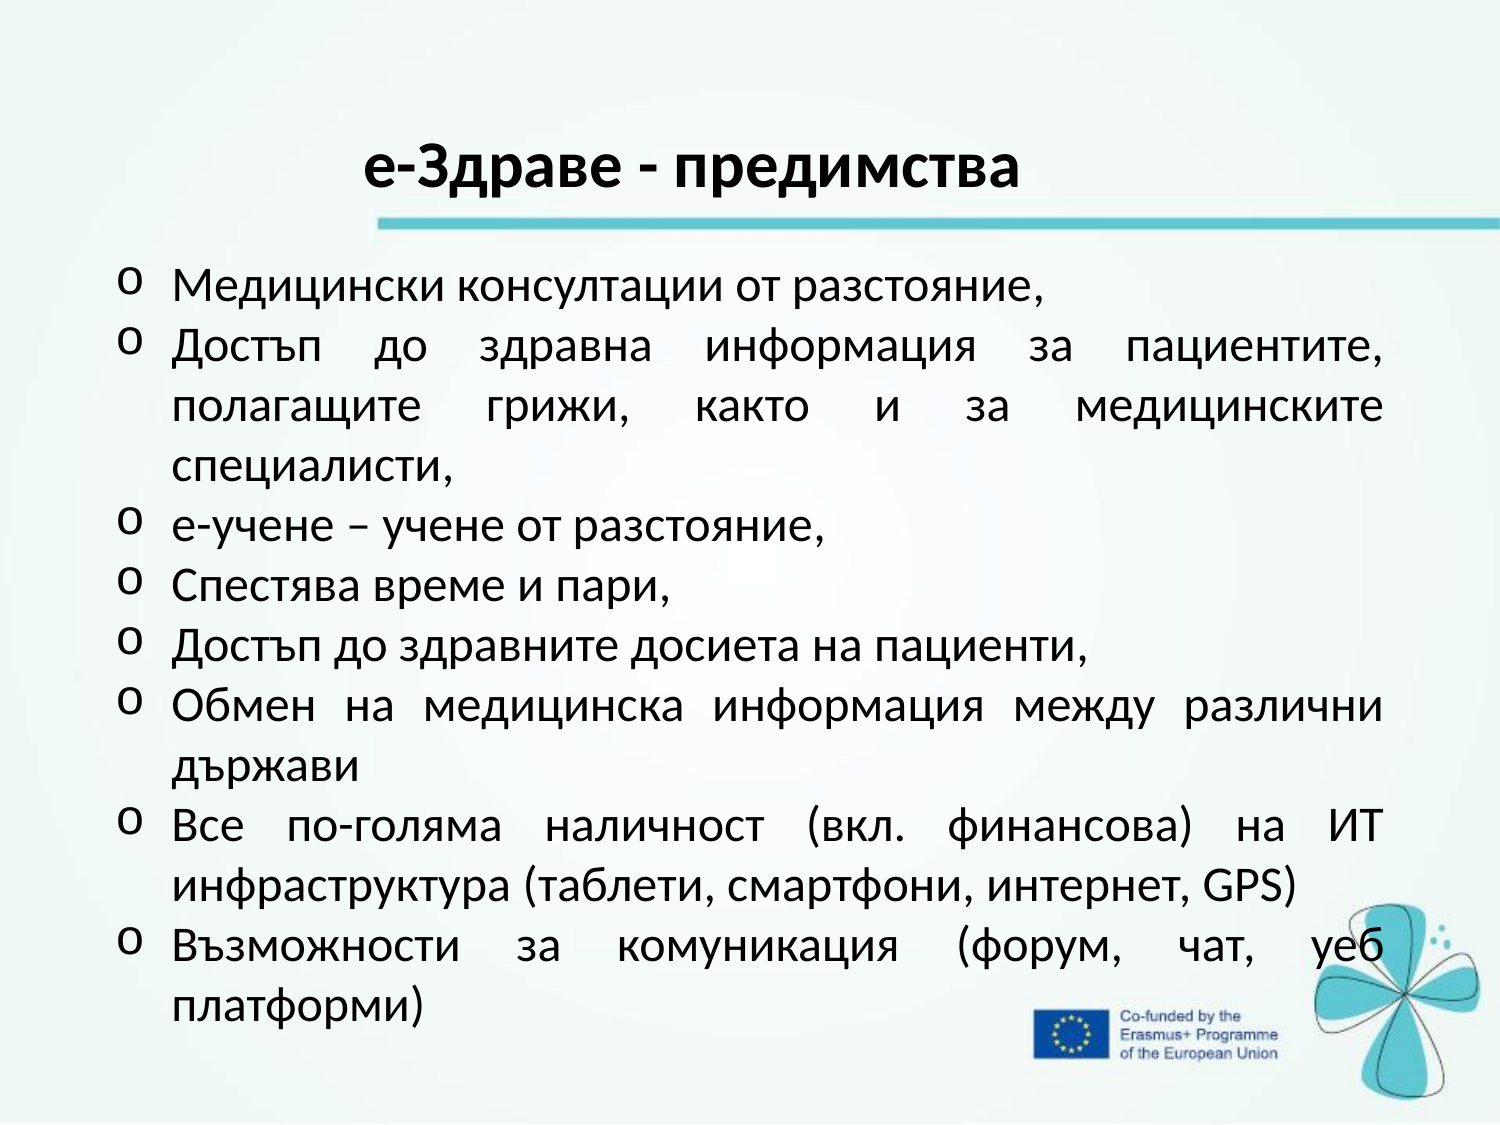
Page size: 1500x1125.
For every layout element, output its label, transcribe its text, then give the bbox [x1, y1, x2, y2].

text_box е-Здраве - предимства [348, 113, 1500, 209]
text_box Медицински консултации от разстояние, Достъп до здравна информация за пациентите, полагащите грижи, както и за медицинските специалисти, e-учене – учене от разстояние, Спестява време и пари, Достъп до здравните досиета на пациенти, Обмен на медицинска информация между различни държави Все по-голяма наличност (вкл. финансова) на ИТ инфраструктура (таблети, смартфони, интернет, GPS) Възможности за комуникация (форум, чат, уеб платформи) [100, 243, 1400, 1039]
picture [0, 0, 1500, 1125]
